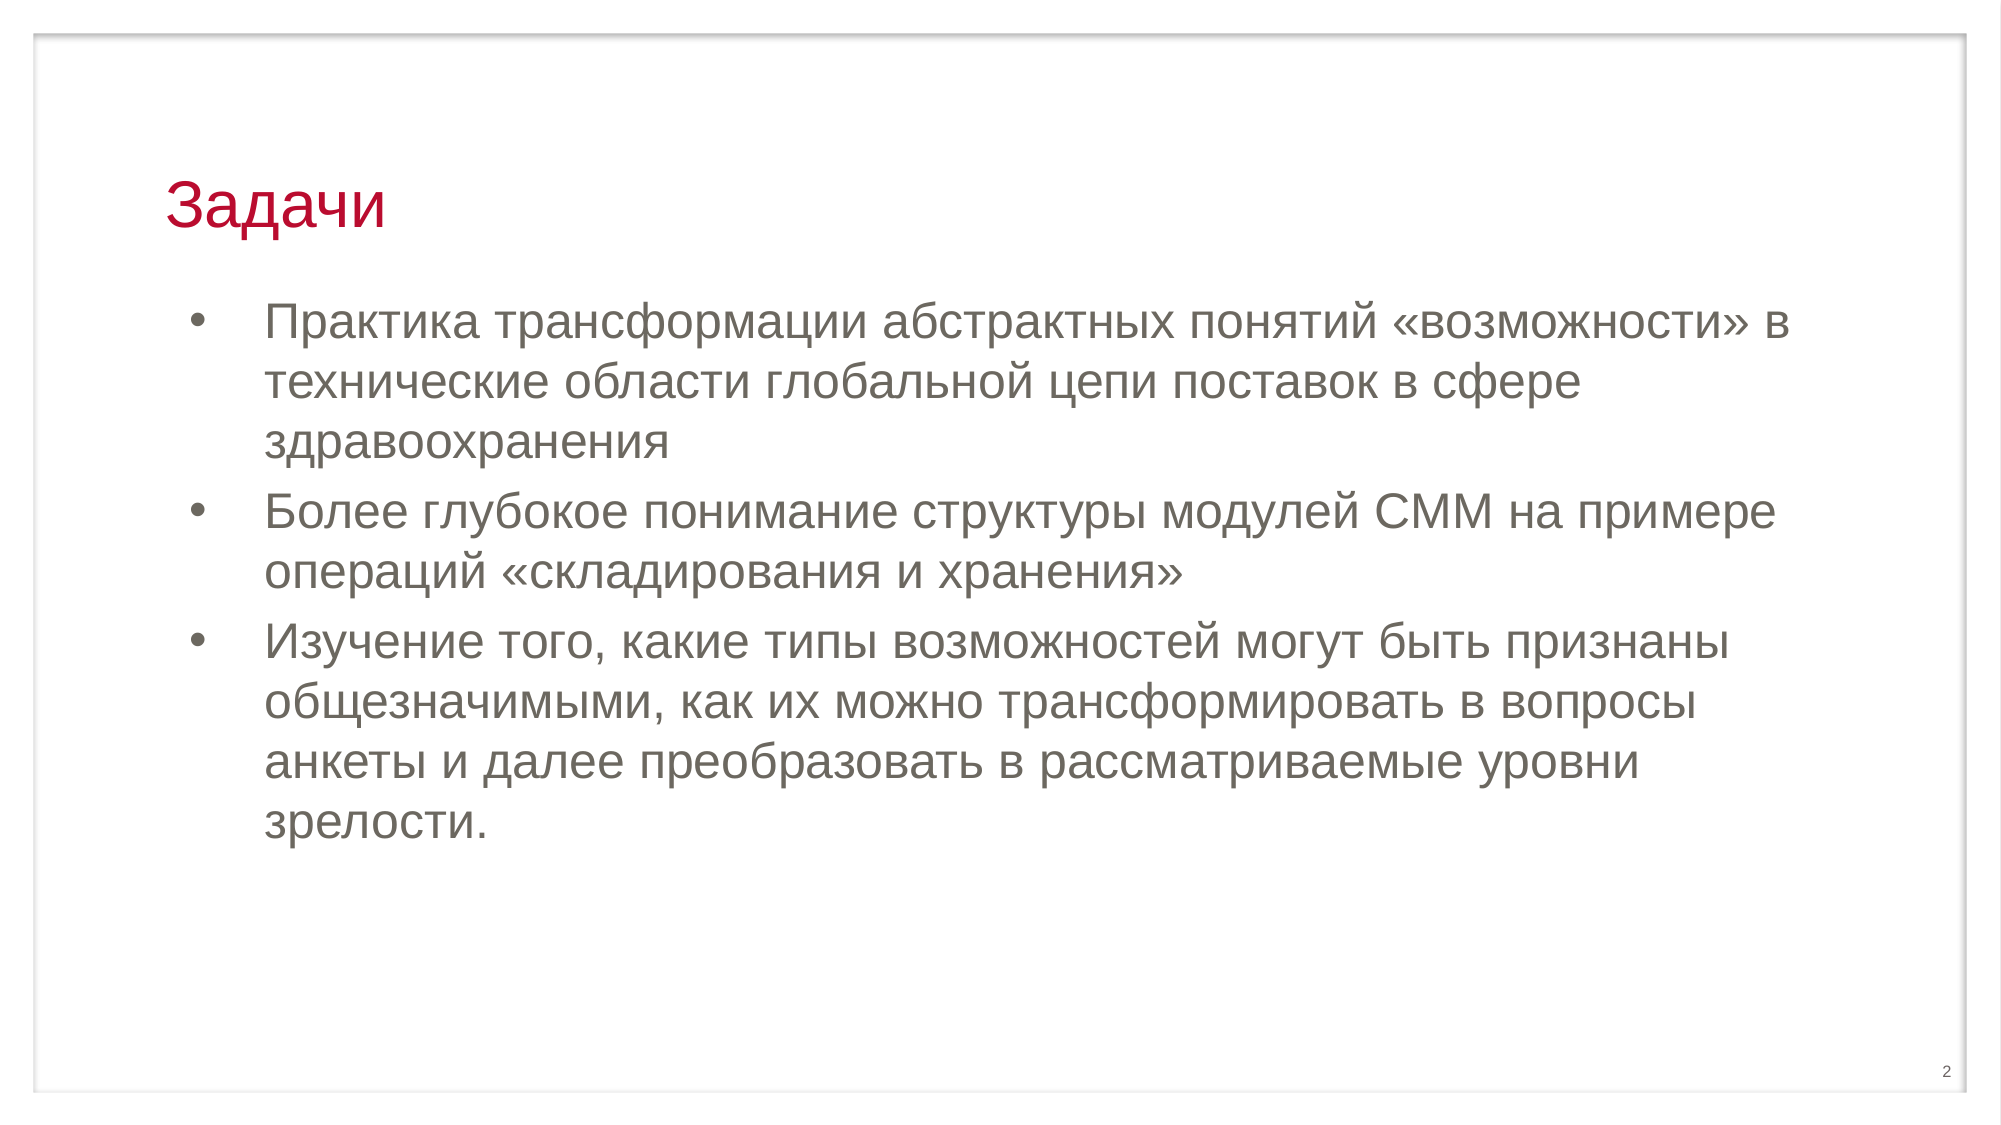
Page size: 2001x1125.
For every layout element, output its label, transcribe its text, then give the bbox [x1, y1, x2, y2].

title Задачи [150, 153, 1851, 249]
list Практика трансформации абстрактных понятий «возможности» в технические области глобальной цепи поставок в сфере здравоохранения Более глубокое понимание структуры модулей CMM на примере операций «складирования и хранения» Изучение того, какие типы возможностей могут быть признаны общезначимыми, как их можно трансформировать в вопросы анкеты и далее преобразовать в рассматриваемые уровни зрелости. [150, 281, 1850, 976]
slide_number 2 [1500, 1053, 1967, 1089]
